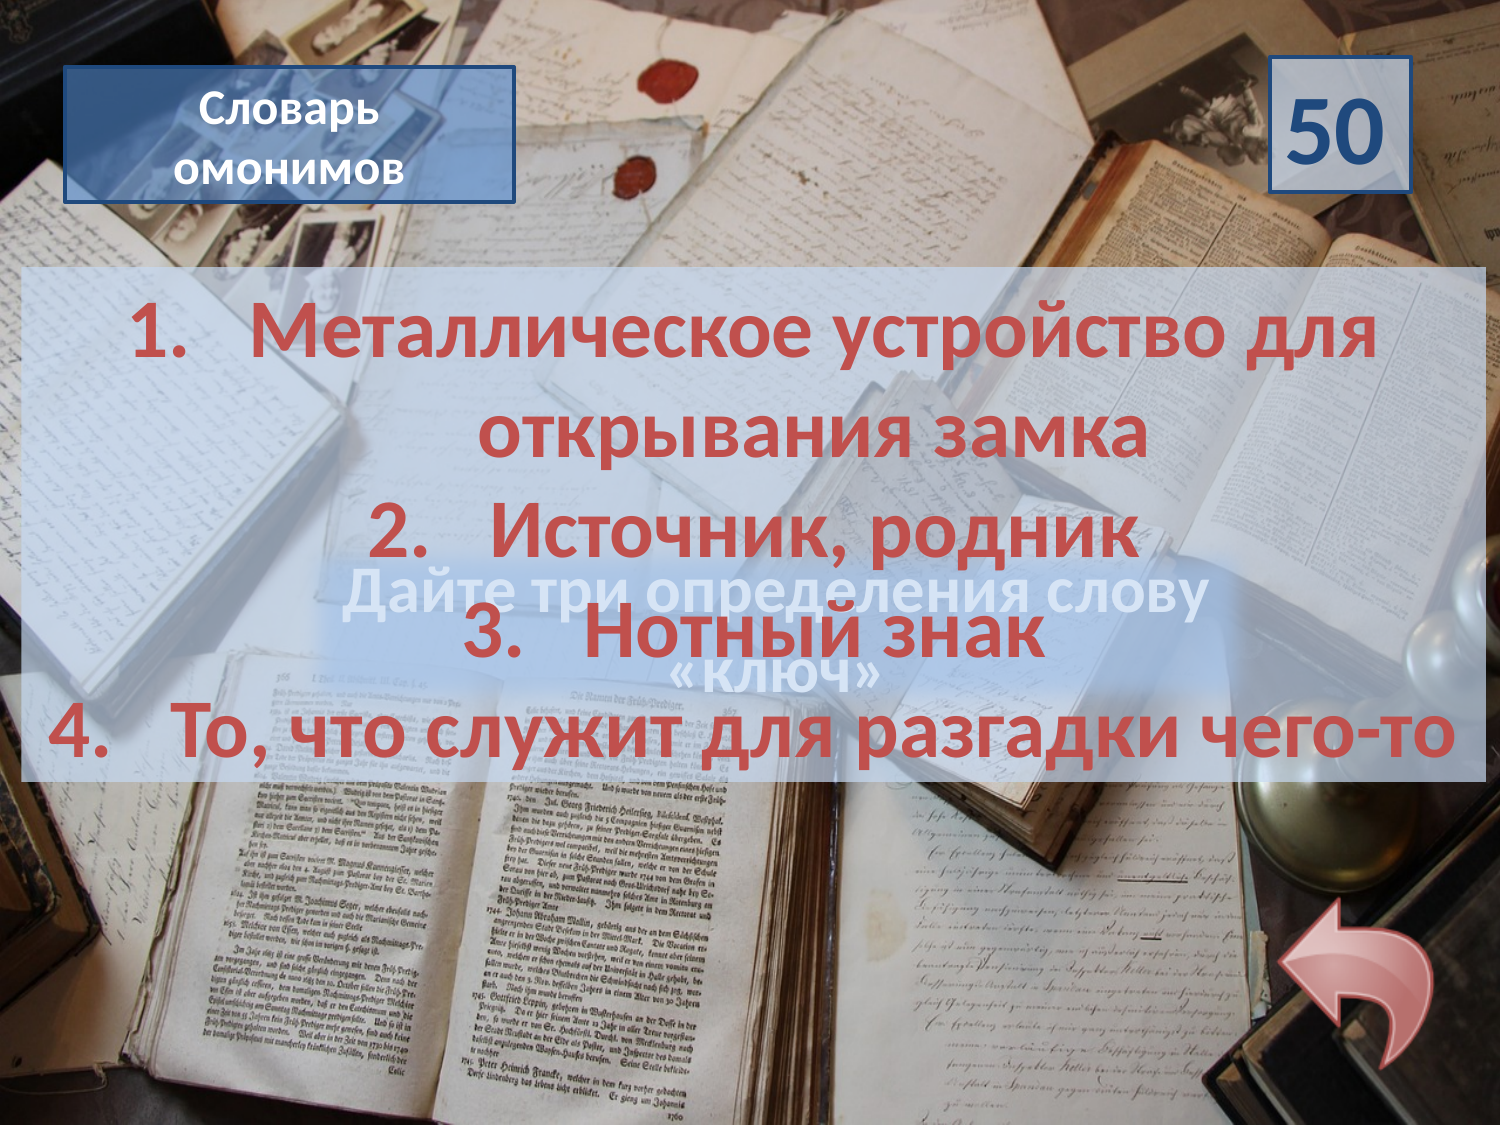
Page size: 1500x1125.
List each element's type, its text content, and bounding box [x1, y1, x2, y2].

picture [0, 0, 1500, 1125]
text_box 50 [1268, 55, 1413, 194]
text_box Металлическое устройство для открывания замка Источник, родник Нотный знак То, что служит для разгадки чего-то [21, 267, 1486, 782]
text_box Словарь омонимов [63, 65, 516, 204]
